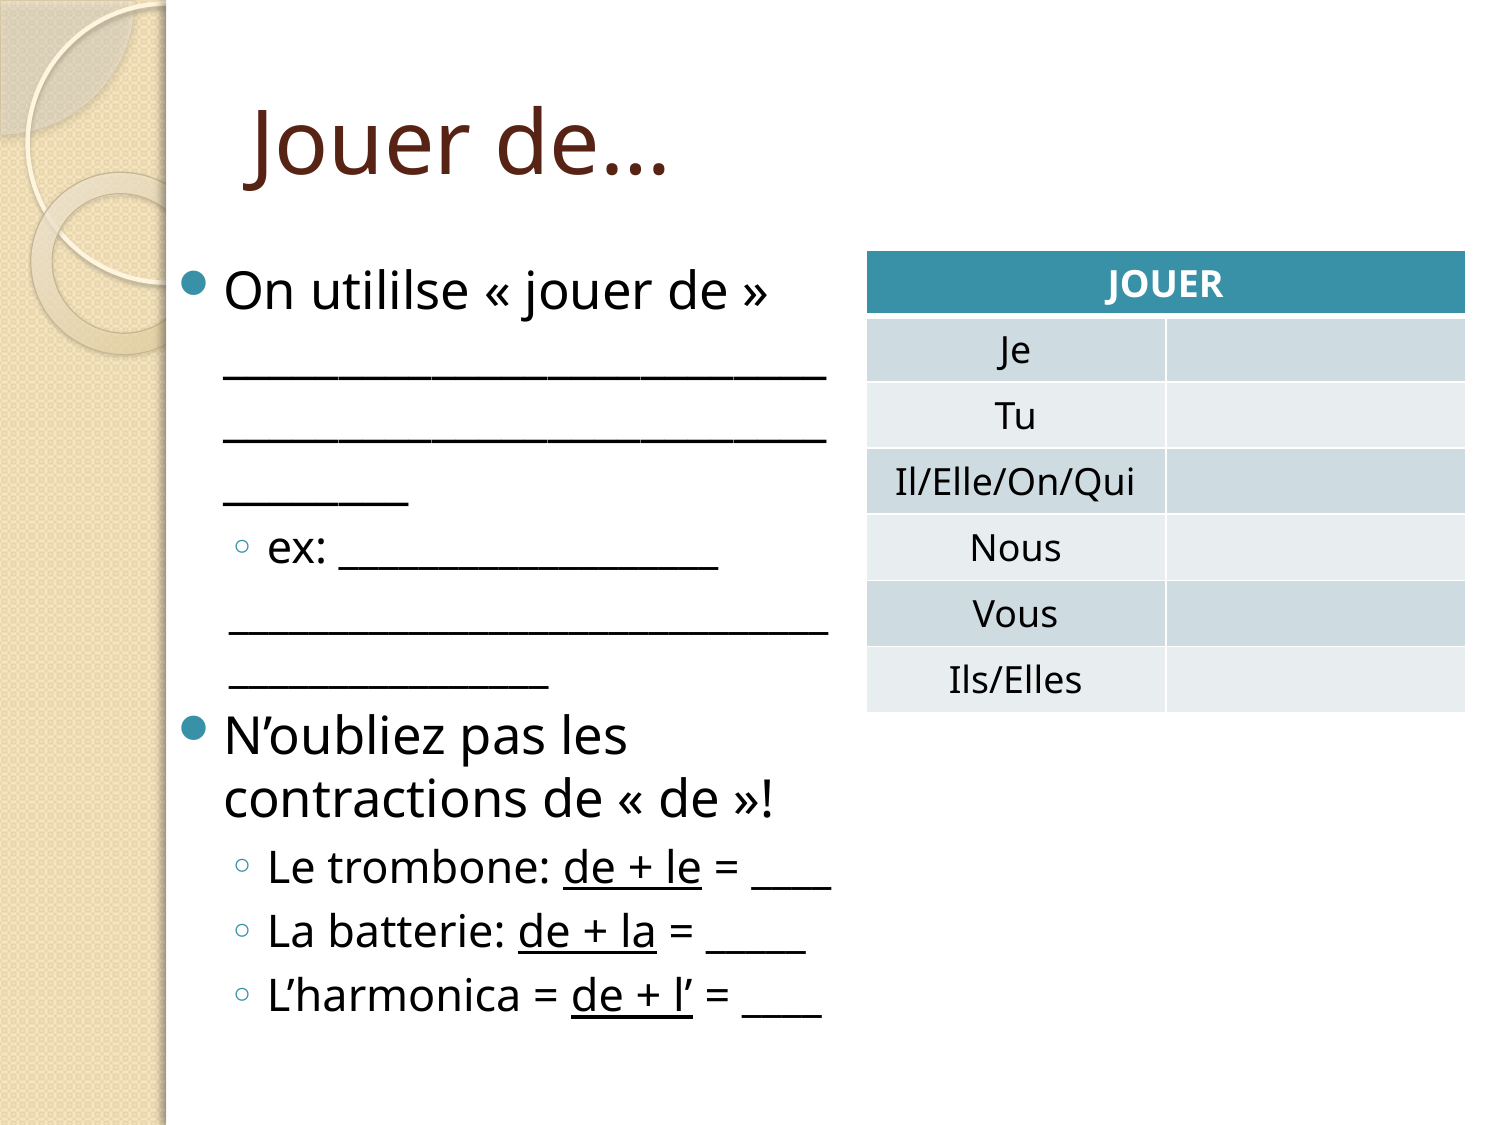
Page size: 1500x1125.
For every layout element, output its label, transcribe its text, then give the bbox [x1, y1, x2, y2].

table_cell Nous [867, 515, 1165, 580]
table_header JOUER [867, 251, 1465, 313]
table_cell [1167, 319, 1465, 381]
table_cell Ils/Elles [867, 647, 1165, 712]
table_cell Il/Elle/On/Qui [867, 449, 1165, 513]
table_cell [1167, 515, 1465, 580]
table_cell [1167, 449, 1465, 513]
table_cell Vous [867, 581, 1165, 646]
title Jouer de… [235, 45, 1466, 233]
table_cell Tu [867, 383, 1165, 447]
table_cell Je [867, 319, 1165, 381]
table_cell [1167, 647, 1465, 712]
table_cell [1167, 383, 1465, 447]
table_cell [1167, 581, 1465, 646]
list On utililse « jouer de » ____________________________________________________________ ex: ___________________ ______________________________________________ N’oubliez pas les contractions de « de »! Le trombone: de + le = ____ La batterie: de + la = _____ L’harmonica = de + l’ = ____ [150, 249, 850, 1075]
